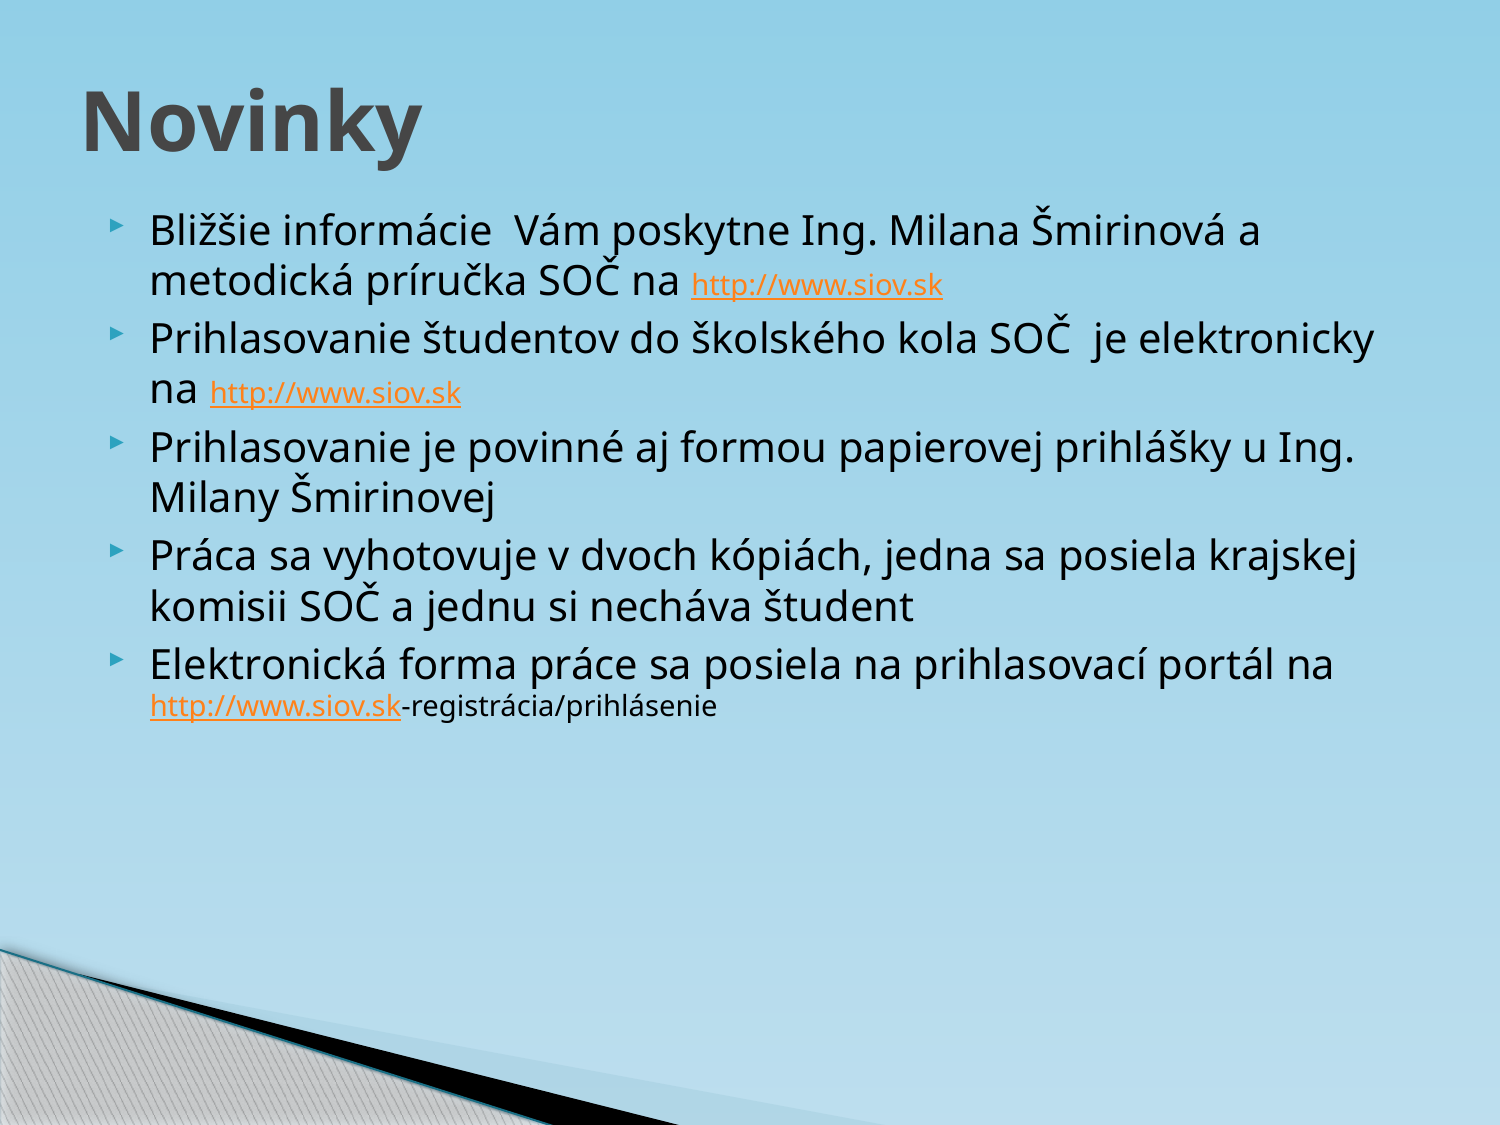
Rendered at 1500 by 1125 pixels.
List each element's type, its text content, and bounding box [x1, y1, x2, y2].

list Bližšie informácie Vám poskytne Ing. Milana Šmirinová a metodická príručka SOČ na http://www.siov.sk Prihlasovanie študentov do školského kola SOČ je elektronicky na http://www.siov.sk Prihlasovanie je povinné aj formou papierovej prihlášky u Ing. Milany Šmirinovej Práca sa vyhotovuje v dvoch kópiách, jedna sa posiela krajskej komisii SOČ a jednu si necháva študent Elektronická forma práce sa posiela na prihlasovací portál na http://www.siov.sk-registrácia/prihlásenie [75, 196, 1425, 1005]
title Novinky [64, 42, 1415, 194]
